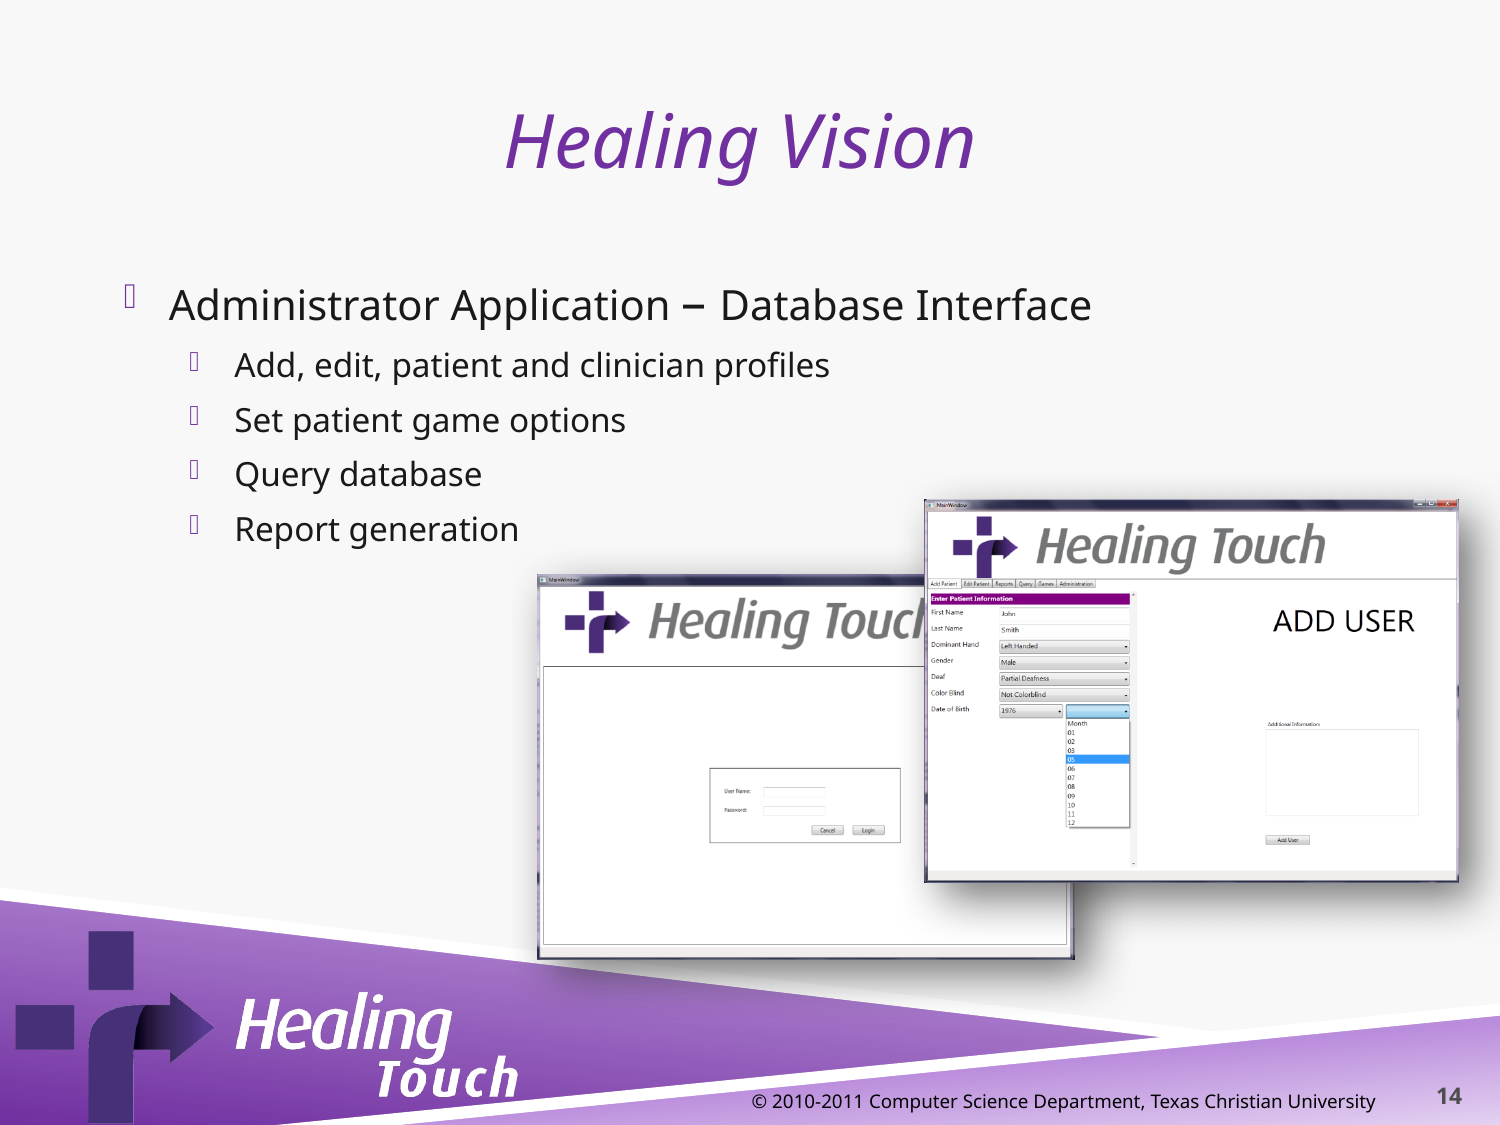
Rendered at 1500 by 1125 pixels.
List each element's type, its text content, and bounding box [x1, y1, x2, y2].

picture [537, 499, 1459, 960]
picture [7, 927, 525, 1125]
slide_number © 2010-2011 Computer Science Department, Texas Christian University [737, 1052, 1375, 1113]
list Administrator Application – Database Interface Add, edit, patient and clinician profiles Set patient game options Query database Report generation [112, 262, 1388, 876]
slide_number 14 [1387, 1052, 1463, 1113]
title Healing Vision [112, 45, 1388, 233]
